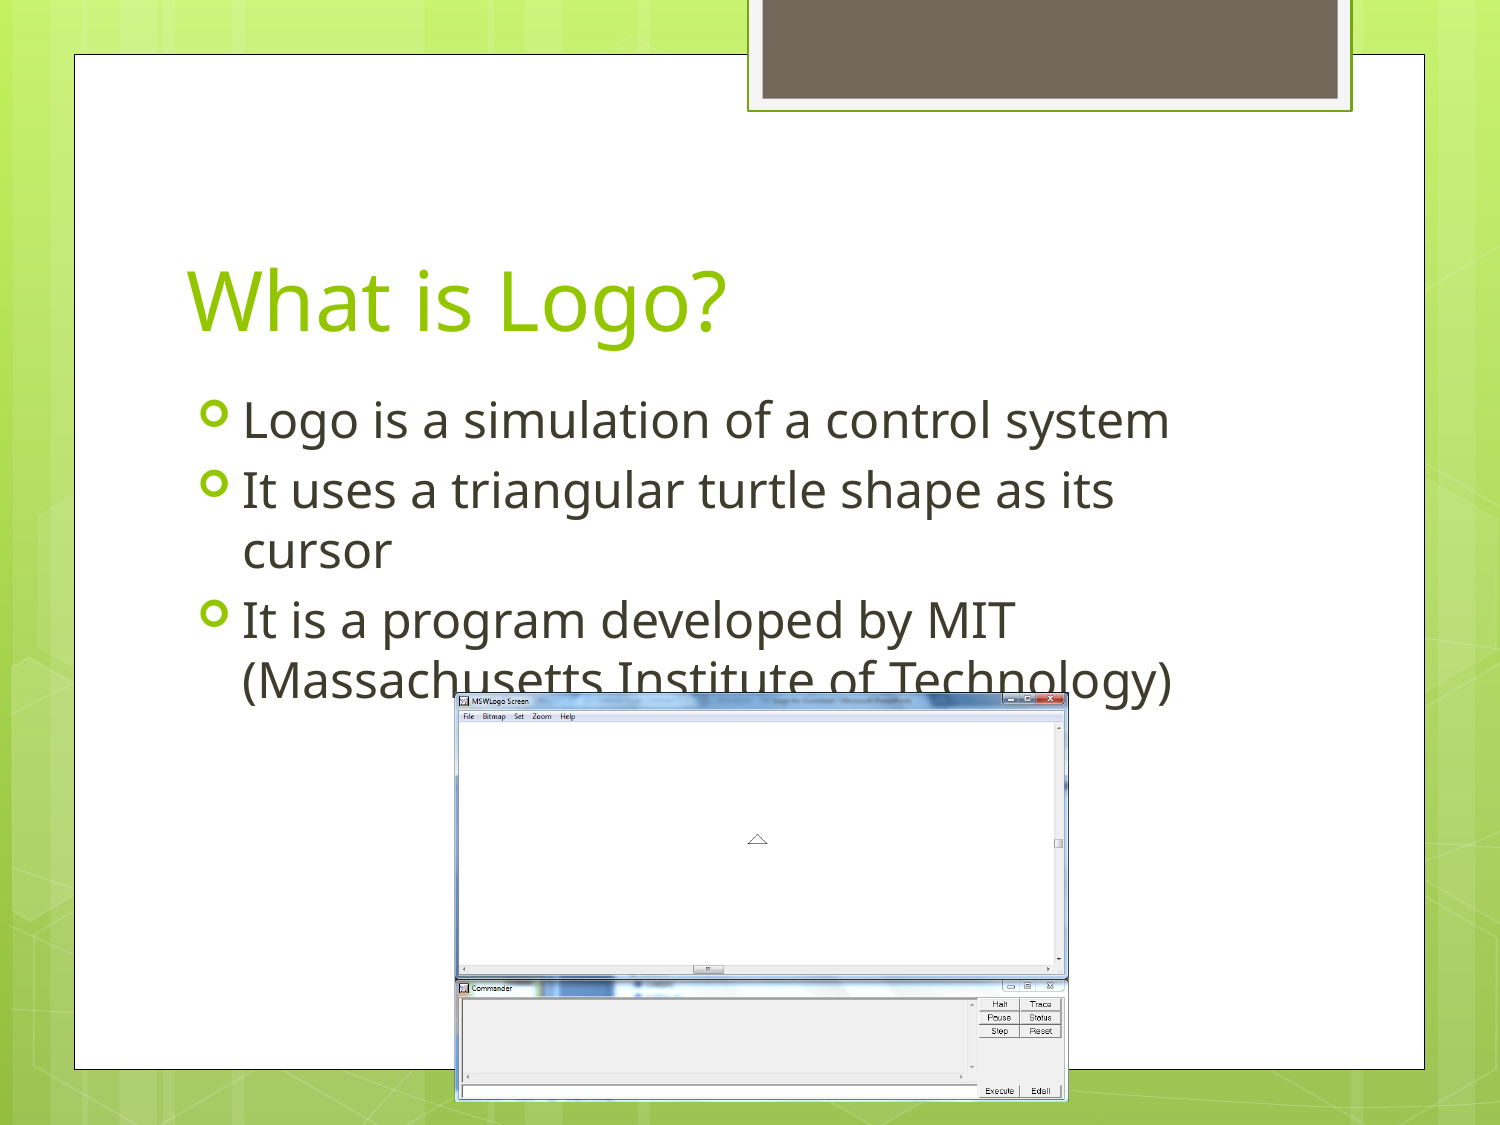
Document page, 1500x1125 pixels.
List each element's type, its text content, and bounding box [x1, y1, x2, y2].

picture [454, 692, 1070, 1102]
title What is Logo? [171, 168, 1324, 357]
list Logo is a simulation of a control system It uses a triangular turtle shape as its cursor It is a program developed by MIT (Massachusetts Institute of Technology) [171, 381, 1283, 957]
